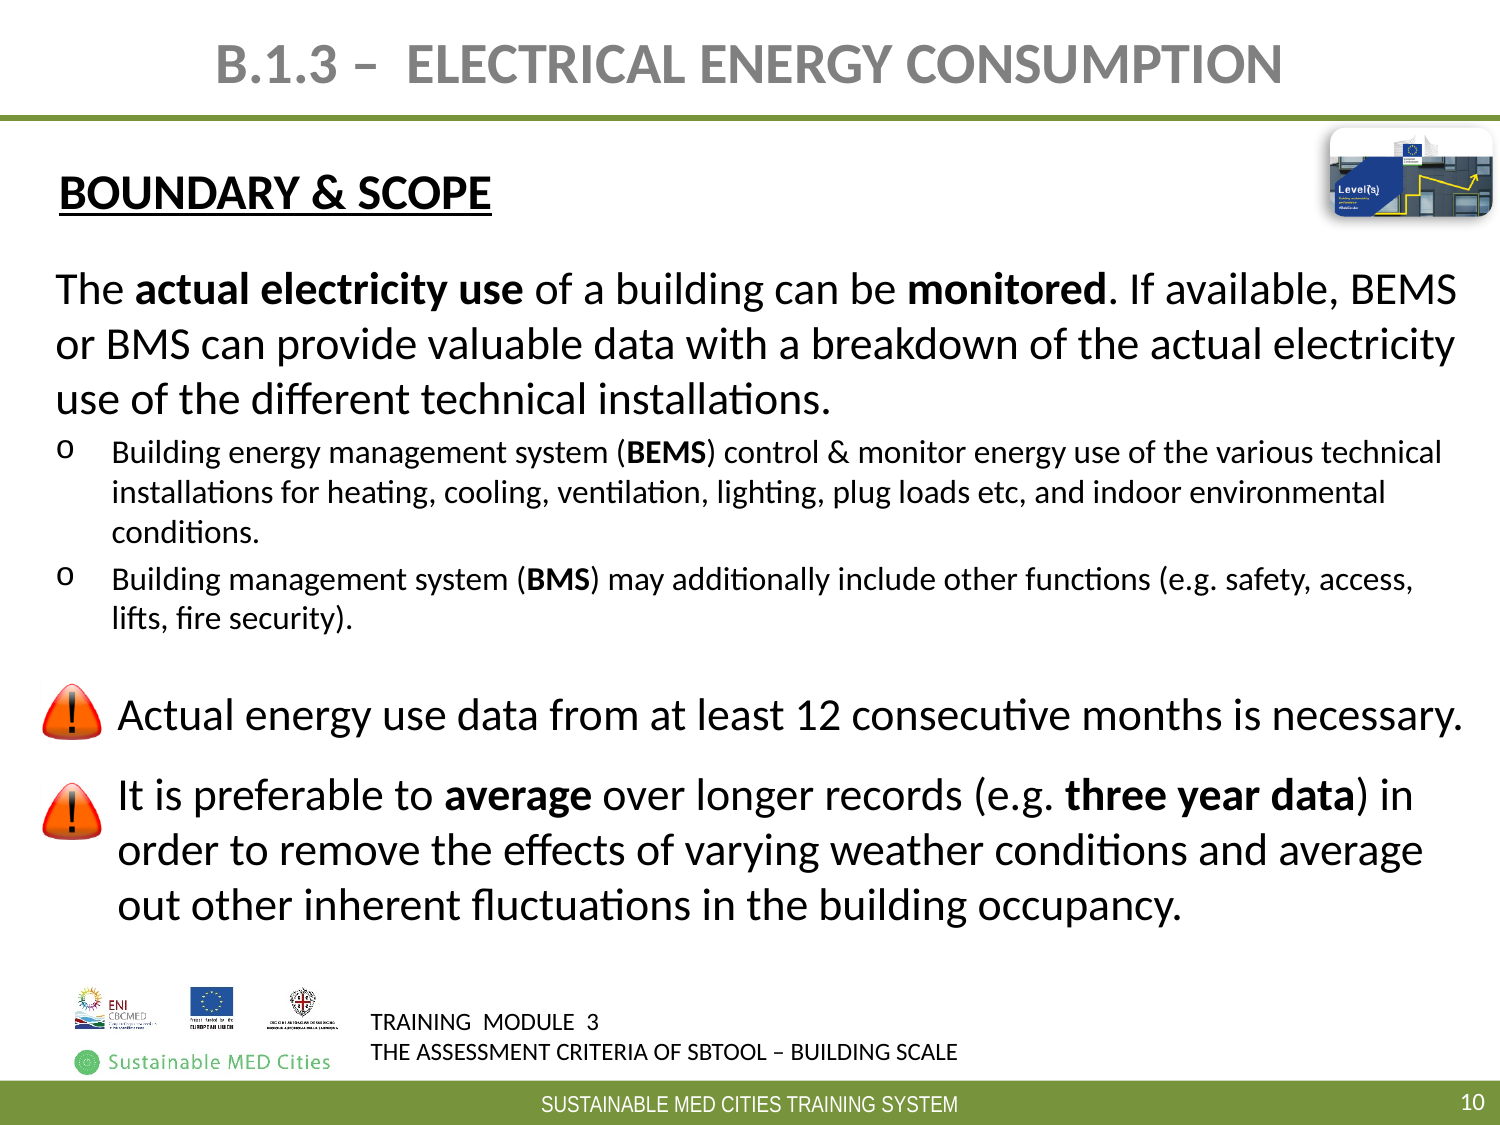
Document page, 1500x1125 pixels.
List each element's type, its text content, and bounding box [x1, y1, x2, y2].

slide_number 10 [1149, 1078, 1500, 1125]
picture [40, 780, 103, 842]
list BOUNDARY & SCOPE [43, 152, 1428, 232]
picture [1329, 127, 1493, 217]
picture [40, 681, 103, 743]
title B.1.3 – ELECTRICAL ENERGY CONSUMPTION [0, 0, 1500, 121]
picture [62, 978, 356, 1080]
text_box The actual electricity use of a building can be monitored. If available, BEMS or BMS can provide valuable data with a breakdown of the actual electricity use of the different technical installations. Building energy management system (BEMS) control & monitor energy use of the various technical installations for heating, cooling, ventilation, lighting, plug loads etc, and indoor environmental conditions. Building management system (BMS) may additionally include other functions (e.g. safety, access, lifts, fire security). [40, 251, 1477, 657]
text_box Actual energy use data from at least 12 consecutive months is necessary. It is preferable to average over longer records (e.g. three year data) in order to remove the effects of varying weather conditions and average out other inherent fluctuations in the building occupancy. [102, 677, 1500, 937]
